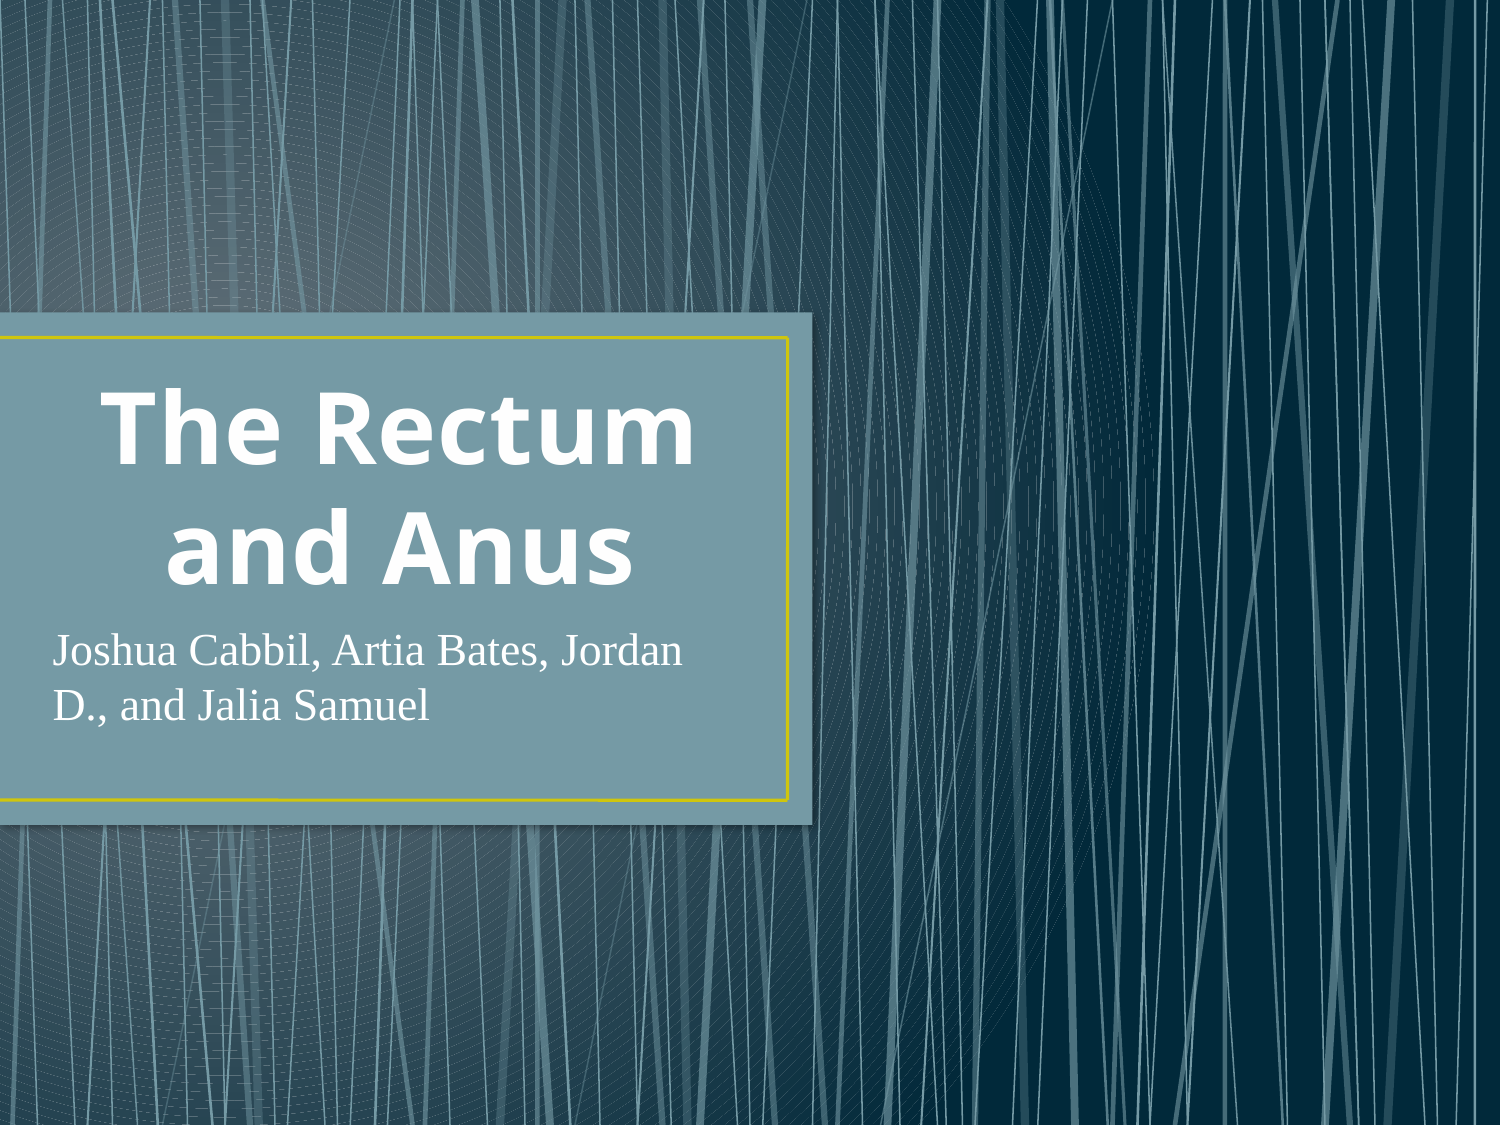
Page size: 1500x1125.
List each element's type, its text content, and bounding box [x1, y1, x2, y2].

title The Rectum and Anus [37, 349, 763, 612]
subtitle Joshua Cabbil, Artia Bates, Jordan D., and Jalia Samuel [37, 612, 763, 788]
